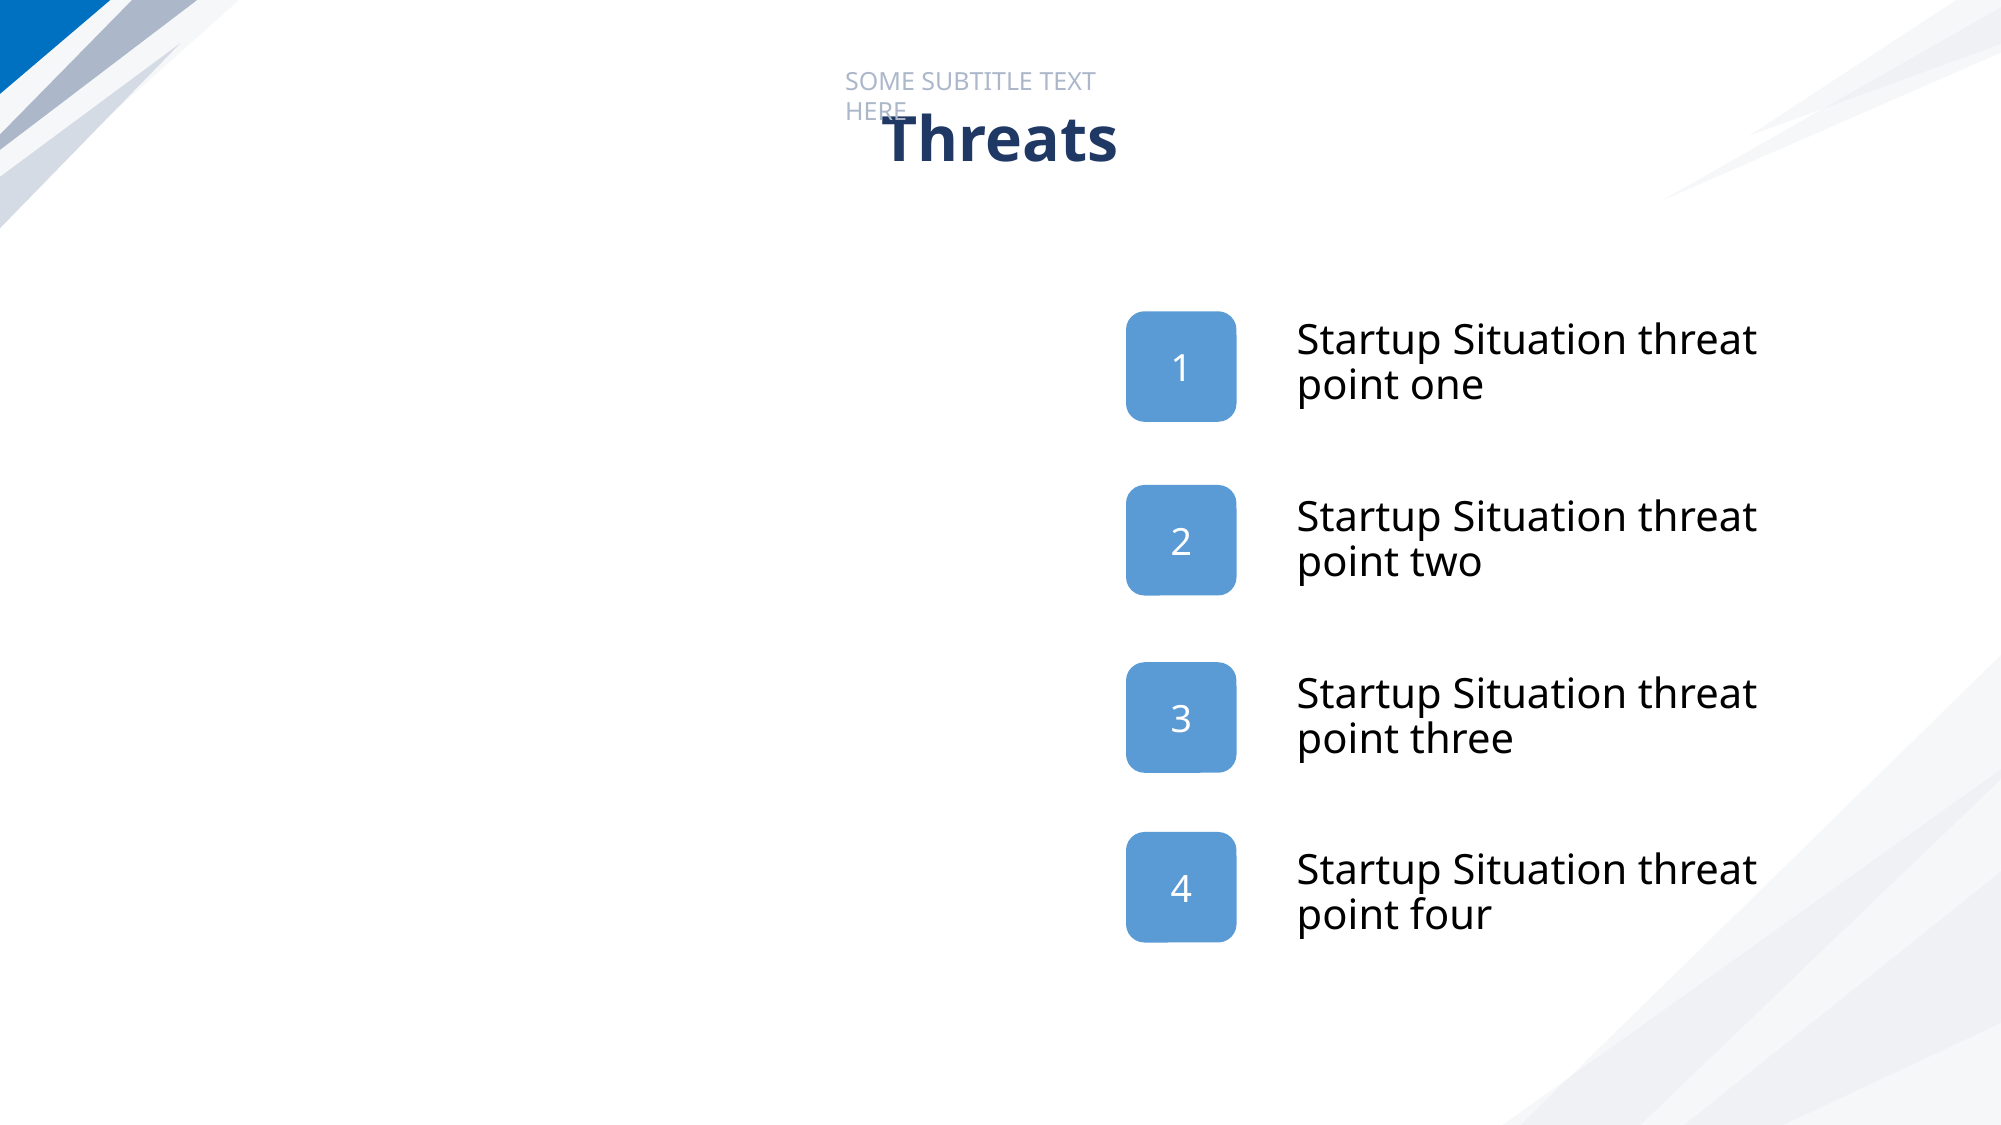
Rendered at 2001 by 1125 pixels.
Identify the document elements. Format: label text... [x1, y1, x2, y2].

text_box 2 [1126, 484, 1237, 596]
text_box SOME SUBTITLE TEXT HERE [830, 57, 1170, 104]
text_box Startup Situation threat point one Startup Situation threat point two Startup Situation threat point three Startup Situation threat point four [1281, 311, 1808, 977]
text_box 1 [1126, 311, 1237, 422]
text_box 4 [1126, 831, 1237, 943]
title Threats [137, 73, 1863, 210]
text_box 3 [1126, 662, 1237, 773]
